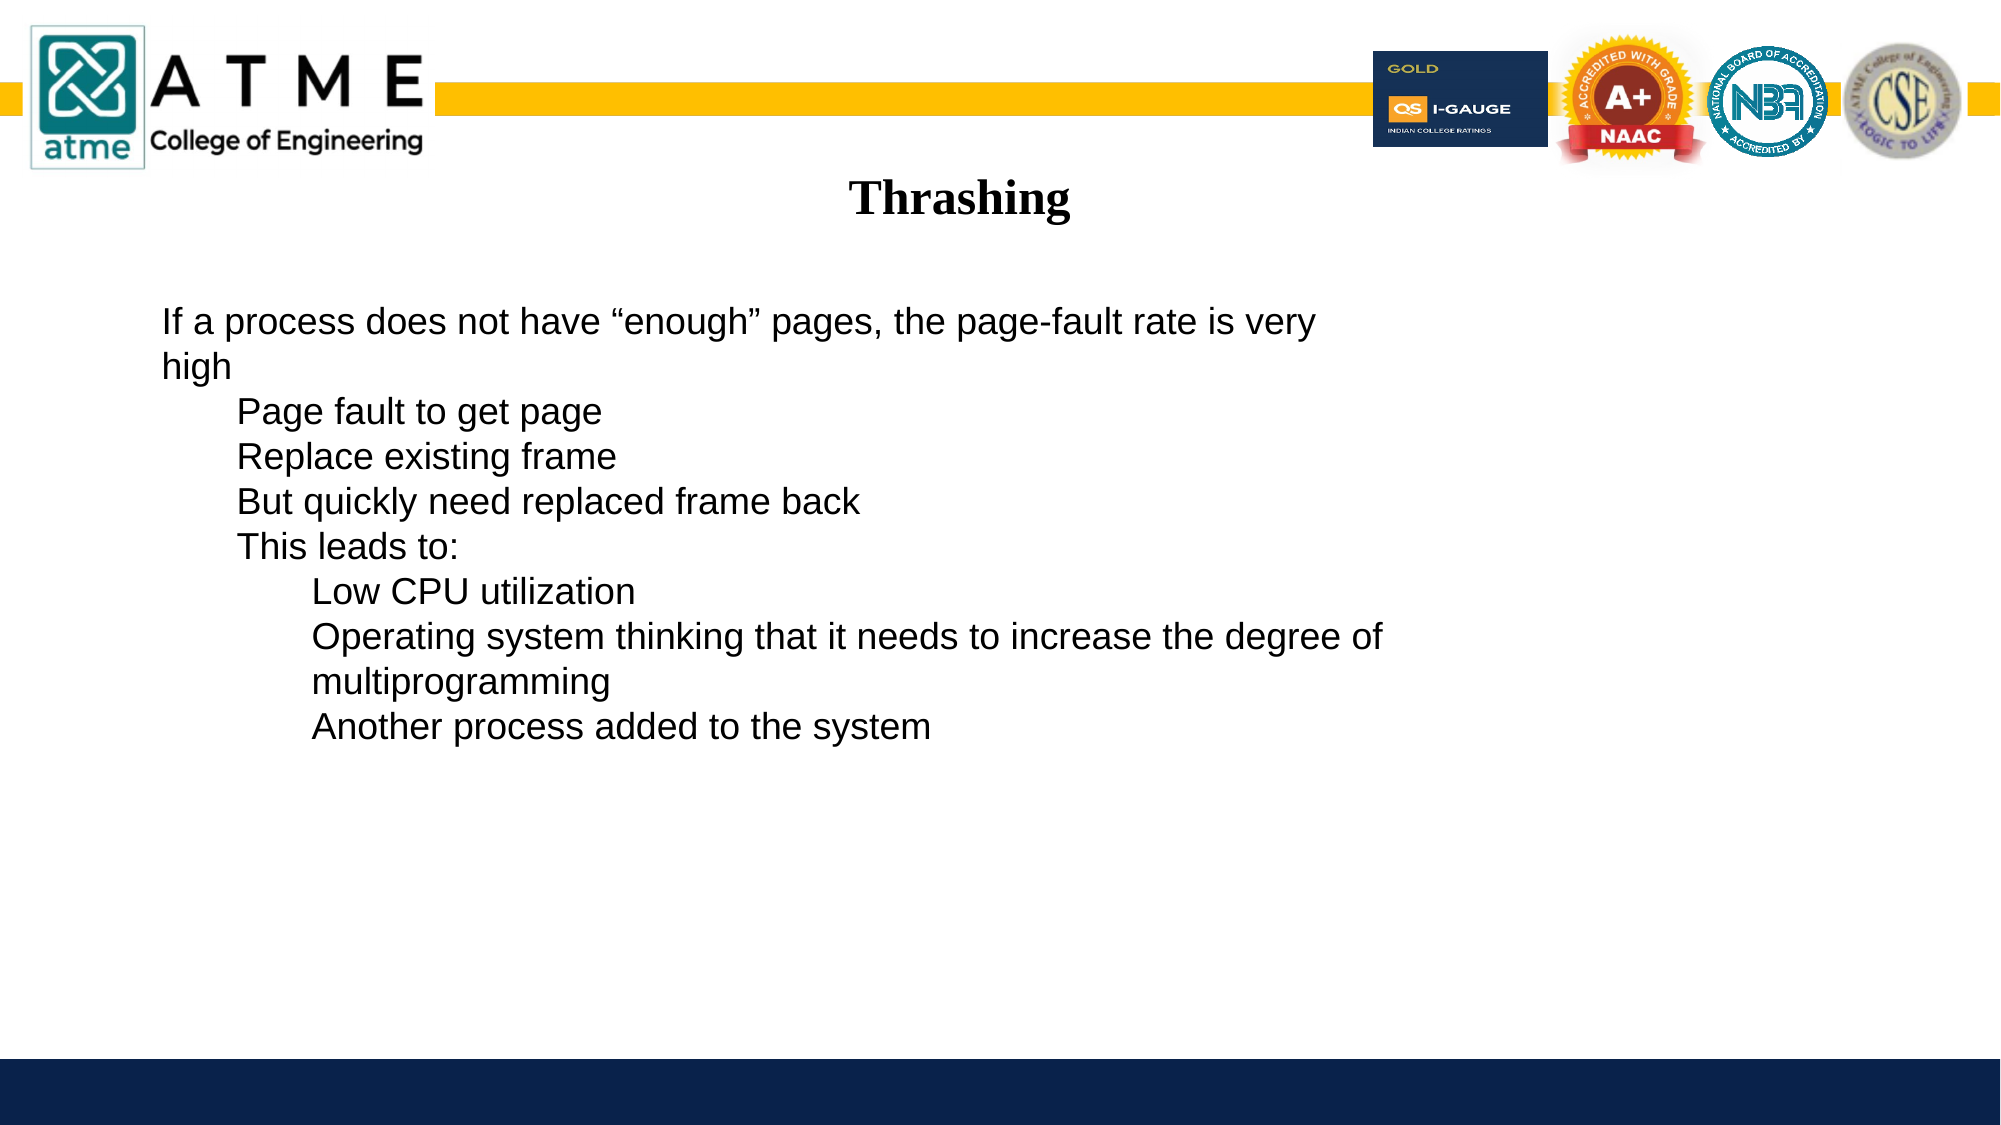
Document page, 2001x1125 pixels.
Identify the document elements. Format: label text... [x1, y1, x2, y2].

picture [0, 1059, 2001, 1125]
picture [1840, 26, 1968, 157]
title Thrashing [833, 157, 2000, 252]
list If a process does not have “enough” pages, the page-fault rate is very high Page fault to get page Replace existing frame But quickly need replaced frame back This leads to: Low CPU utilization Operating system thinking that it needs to increase the degree of multiprogramming Another process added to the system [146, 289, 1405, 1026]
picture [1373, 20, 1828, 157]
picture [22, 15, 435, 178]
